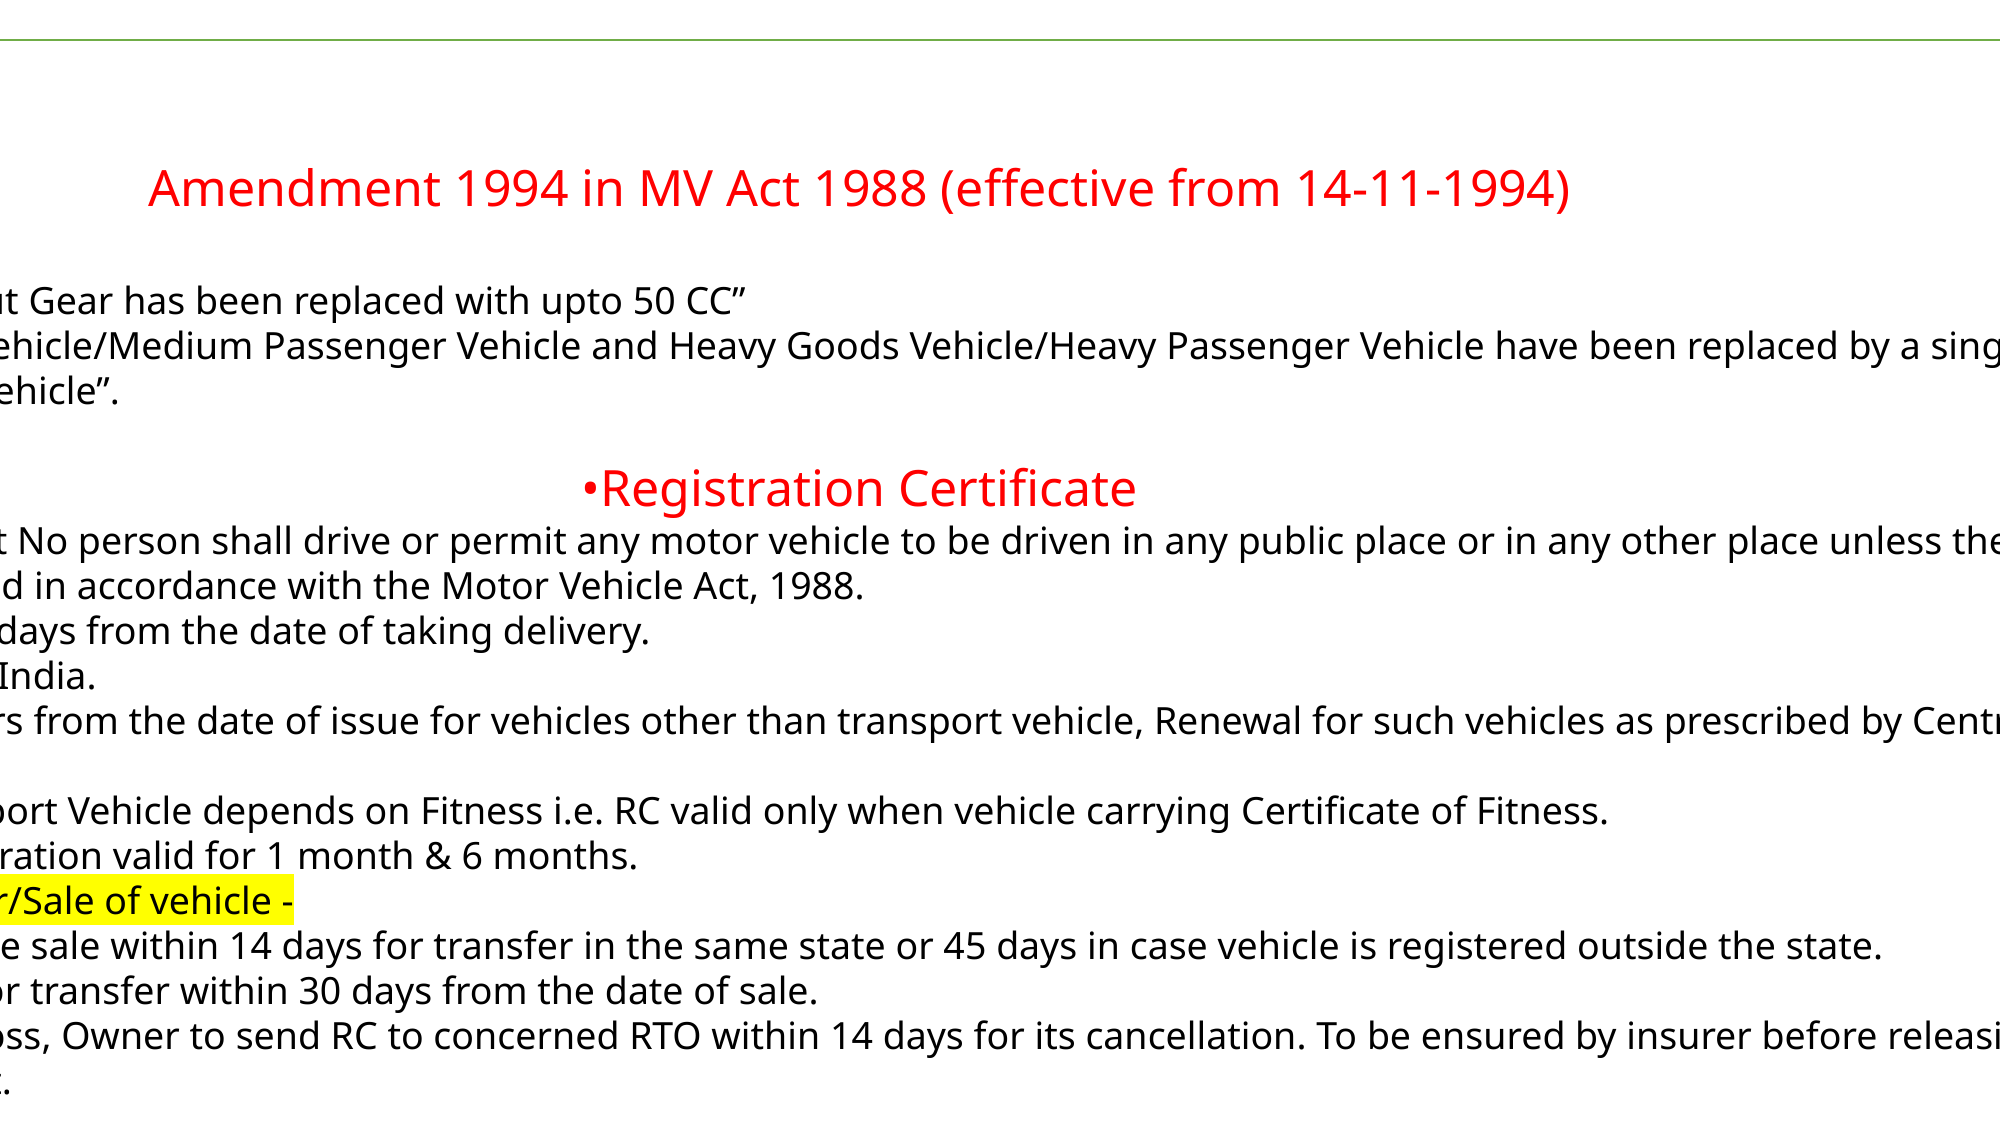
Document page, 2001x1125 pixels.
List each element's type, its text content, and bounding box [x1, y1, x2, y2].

text_box Amendment 1994 in MV Act 1988 (effective from 14-11-1994) •The word “Without Gear has been replaced with upto 50 CC” •Medium Goods Vehicle/Medium Passenger Vehicle and Heavy Goods Vehicle/Heavy Passenger Vehicle have been replaced by a single entry “Transport Vehicle”. •Registration Certificate •Sec. 39 states that No person shall drive or permit any motor vehicle to be driven in any public place or in any other place unless the vehicle is registered in accordance with the Motor Vehicle Act, 1988. •To apply within 7 days from the date of taking delivery. •Valid throughout India. •Valid upto 15 years from the date of issue for vehicles other than transport vehicle, Renewal for such vehicles as prescribed by Central Government. •Validity for Transport Vehicle depends on Fitness i.e. RC valid only when vehicle carrying Certificate of Fitness. •Temporary Registration valid for 1 month & 6 months. •In case of transfer/Sale of vehicle - •Seller to report the sale within 14 days for transfer in the same state or 45 days in case vehicle is registered outside the state. •Owner to apply for transfer within 30 days from the date of sale. •In case of Total Loss, Owner to send RC to concerned RTO within 14 days for its cancellation. To be ensured by insurer before releasing the claim payment. [0, 39, 2000, 1125]
